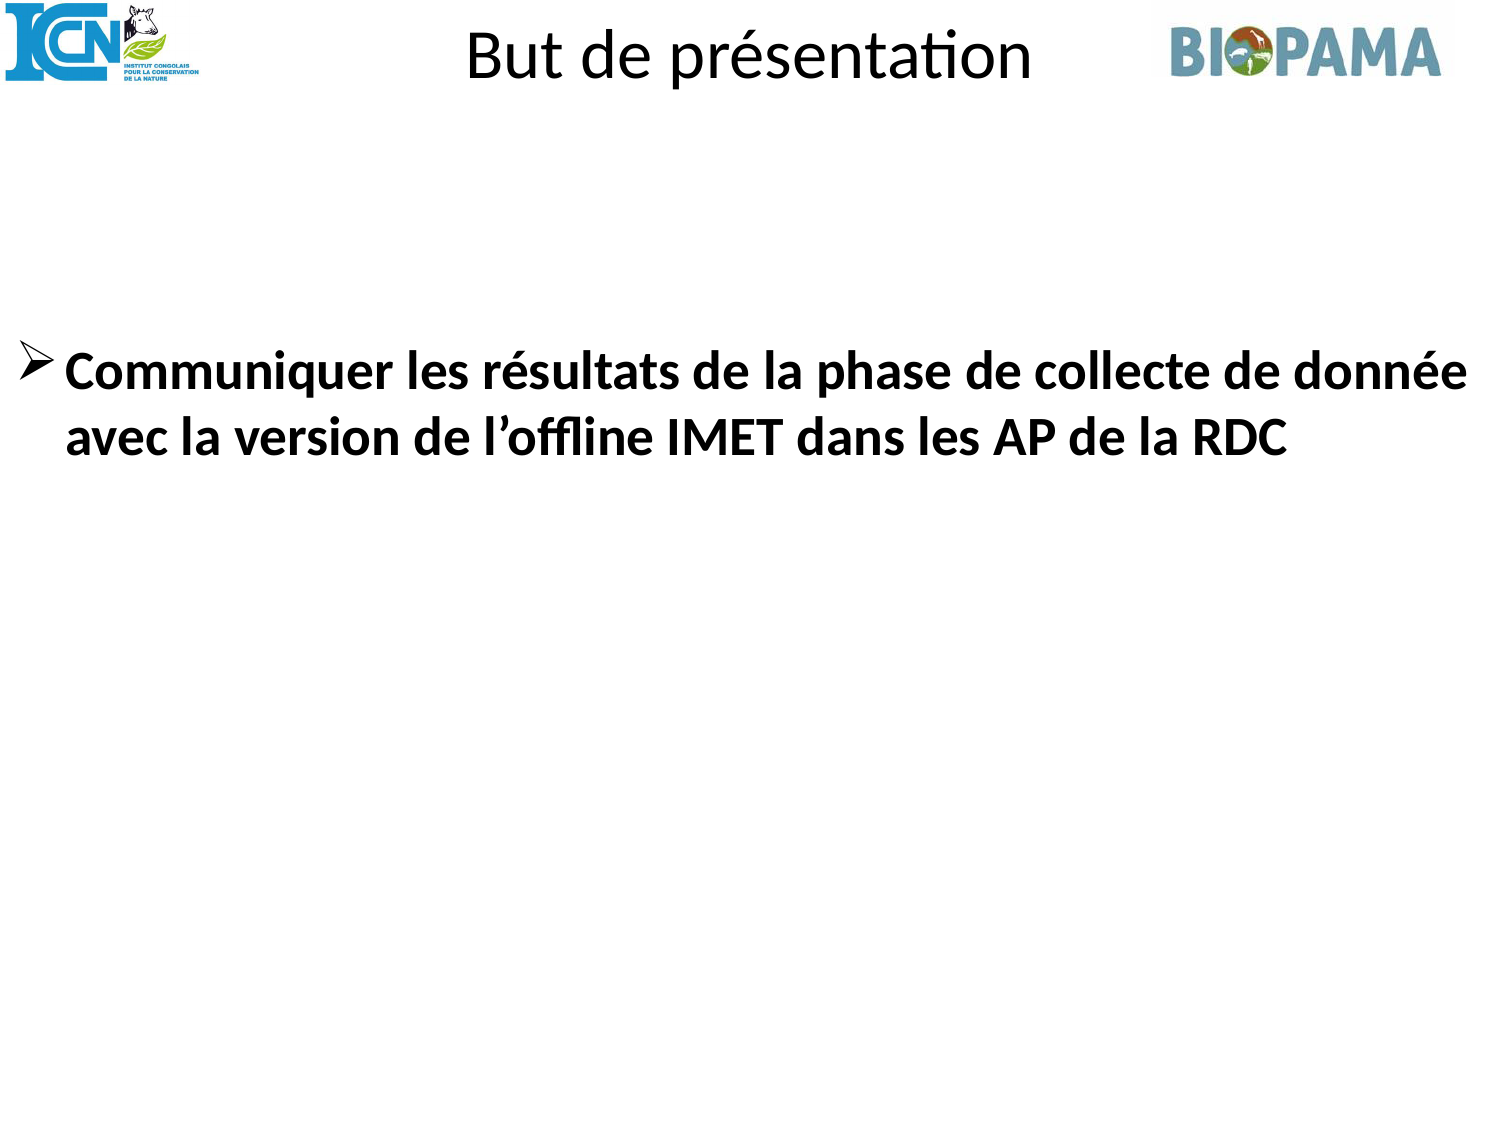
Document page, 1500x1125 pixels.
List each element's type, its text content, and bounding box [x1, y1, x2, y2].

picture [1151, 0, 1455, 77]
list Communiquer les résultats de la phase de collecte de donnée avec la version de l’offline IMET dans les AP de la RDC [0, 326, 1500, 539]
title But de présentation [0, 0, 1500, 185]
picture [0, 0, 202, 85]
